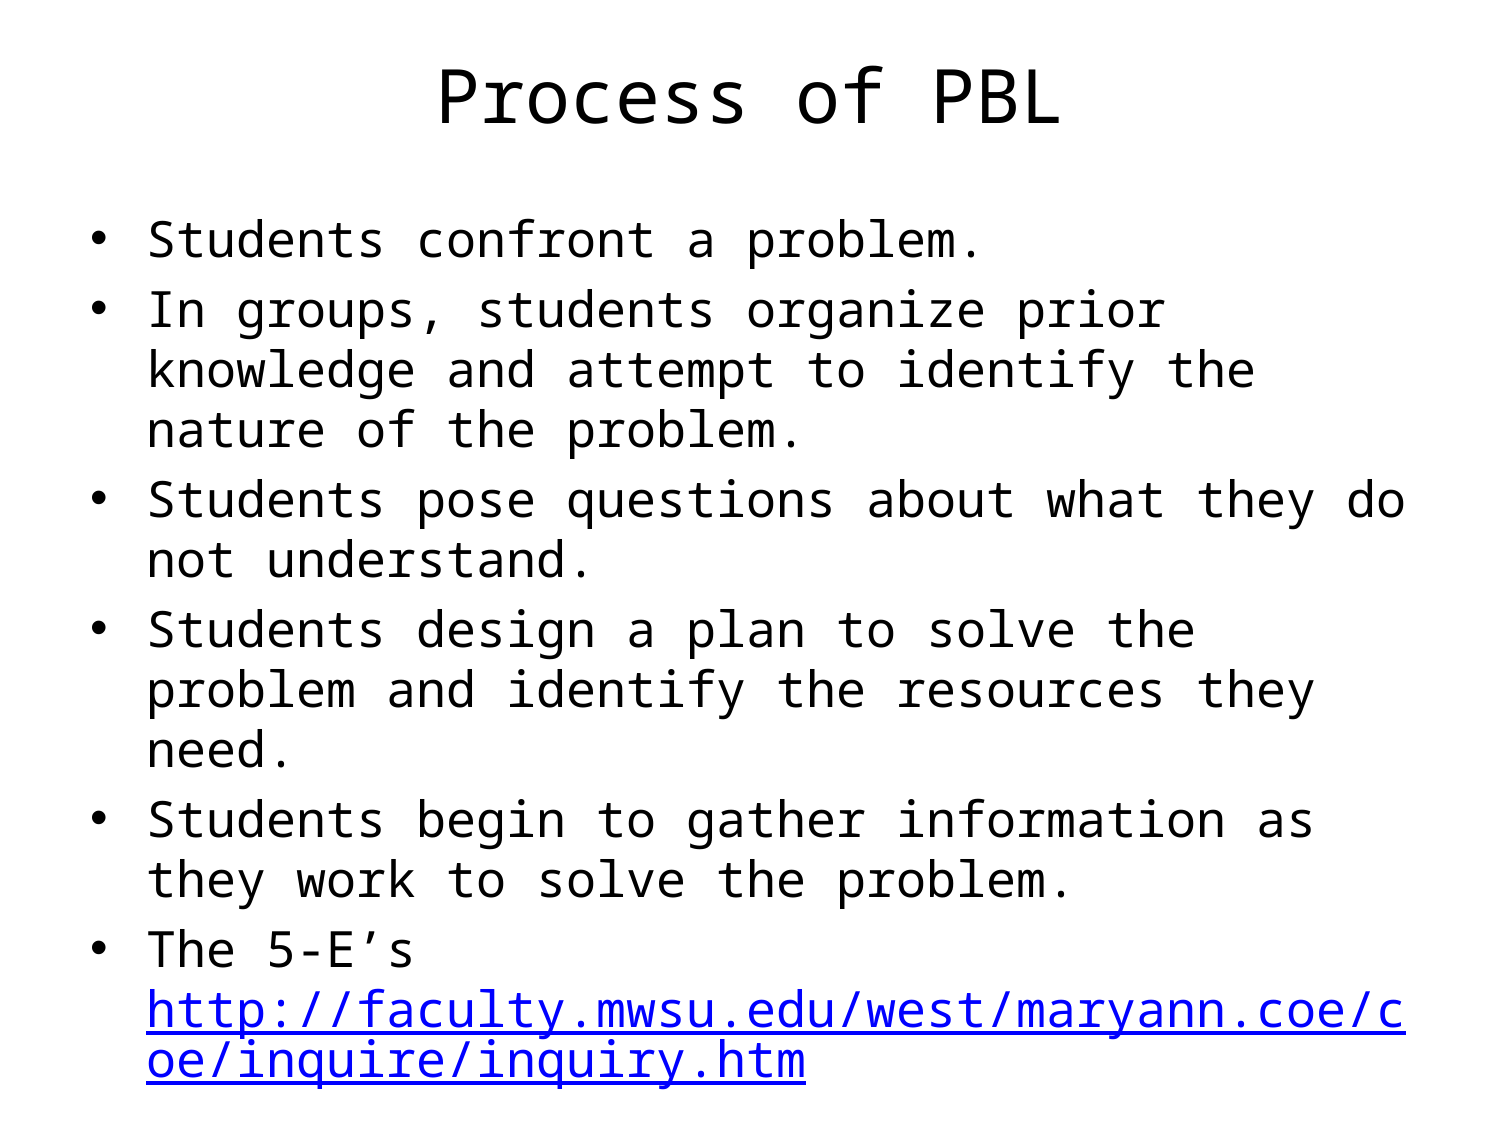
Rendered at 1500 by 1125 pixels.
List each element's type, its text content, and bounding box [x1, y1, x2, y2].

title Process of PBL [75, 0, 1425, 188]
list Students confront a problem. In groups, students organize prior knowledge and attempt to identify the nature of the problem. Students pose questions about what they do not understand. Students design a plan to solve the problem and identify the resources they need. Students begin to gather information as they work to solve the problem. The 5-E’s http://faculty.mwsu.edu/west/maryann.coe/coe/inquire/inquiry.htm [75, 200, 1425, 943]
